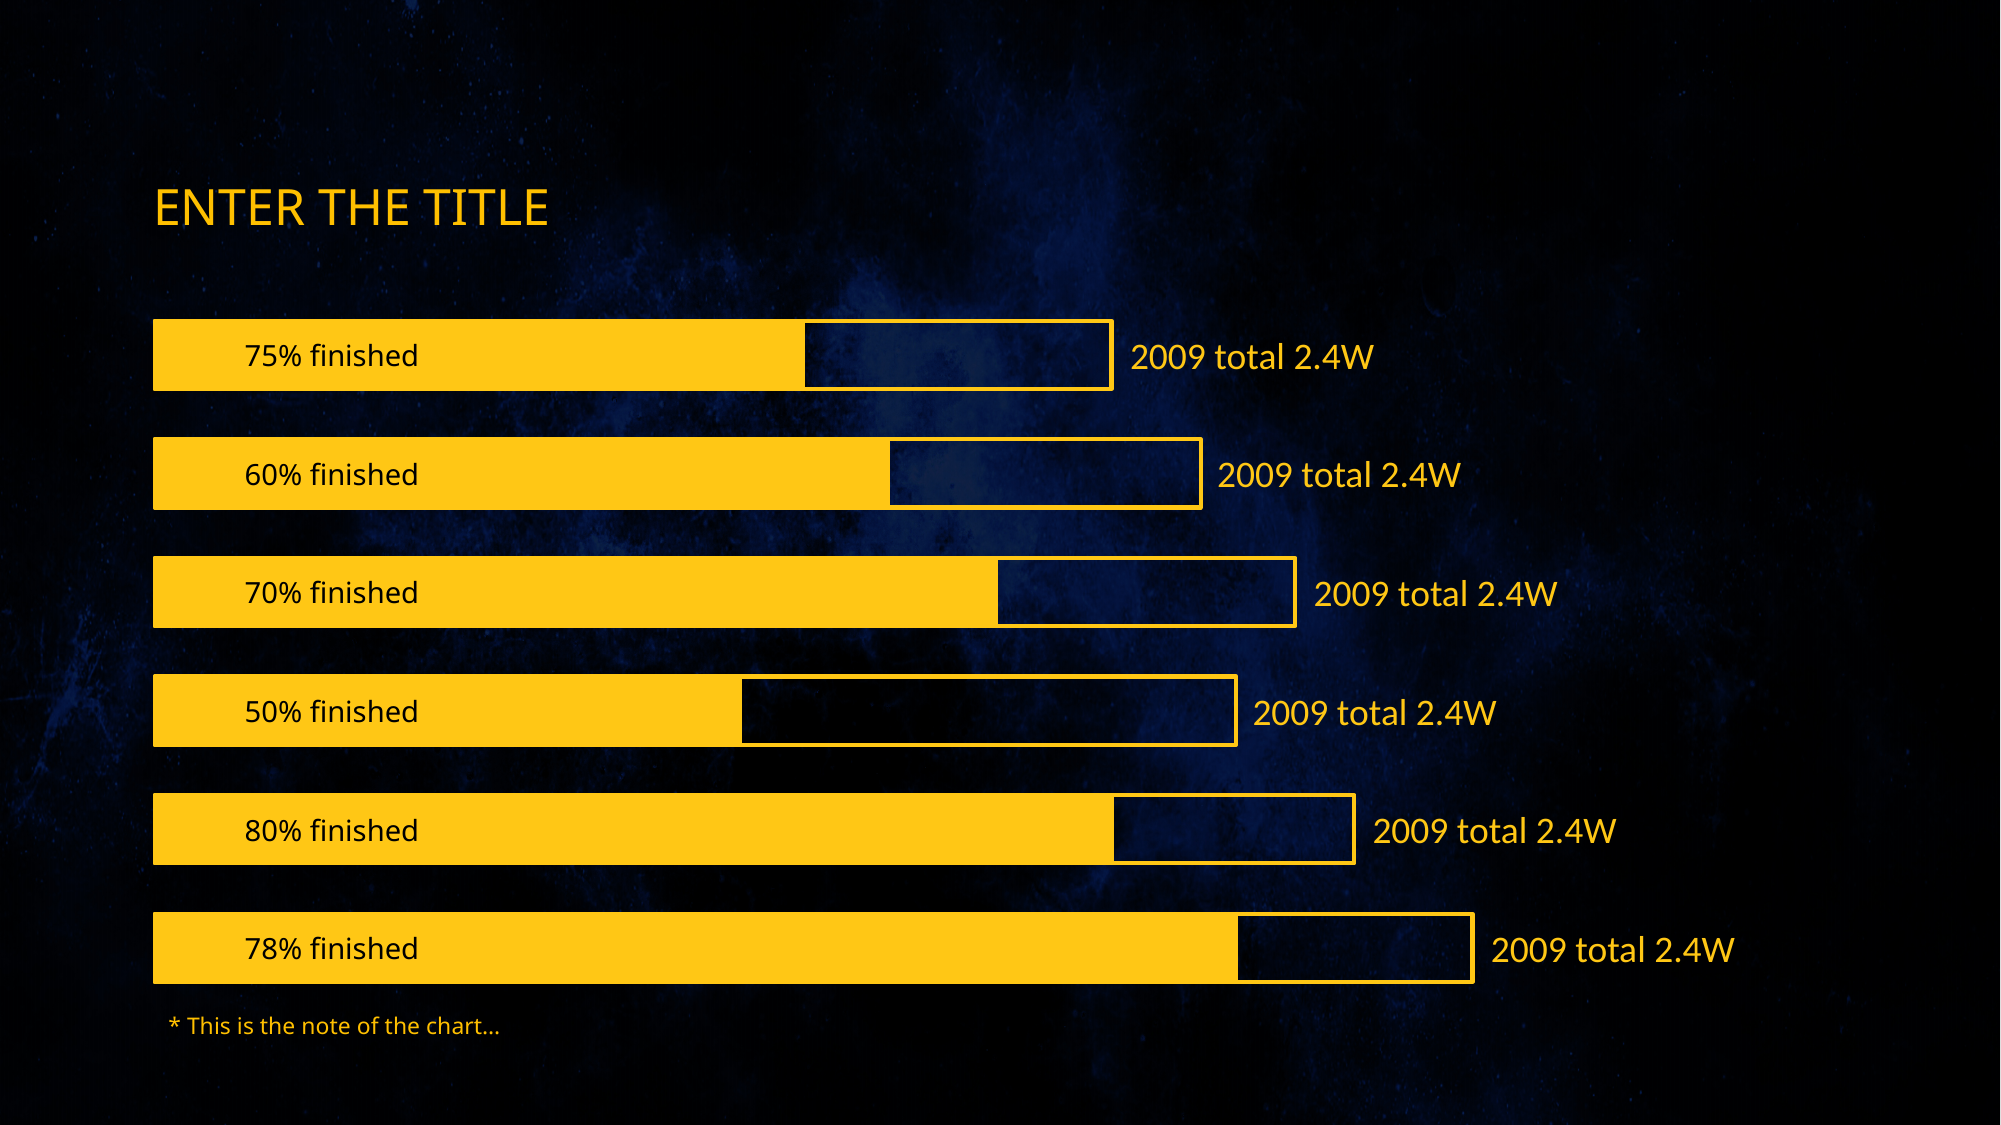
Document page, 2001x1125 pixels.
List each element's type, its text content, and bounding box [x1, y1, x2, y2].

text_box 2009 total 2.4W [1298, 561, 1573, 622]
text_box 2009 total 2.4W [1240, 680, 1512, 741]
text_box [154, 438, 1201, 508]
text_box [154, 557, 1296, 627]
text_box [154, 913, 1473, 983]
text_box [154, 676, 1237, 746]
text_box ENTER THE TITLE [138, 167, 566, 243]
text_box 2009 total 2.4W [1358, 798, 1632, 859]
text_box 2009 total 2.4W [1476, 917, 1751, 978]
text_box * This is the note of the chart… [153, 1003, 516, 1047]
text_box 2009 total 2.4W [1115, 324, 1390, 385]
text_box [154, 794, 1355, 864]
picture [0, 0, 2001, 1125]
text_box 2009 total 2.4W [1205, 443, 1477, 503]
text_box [154, 320, 1112, 390]
